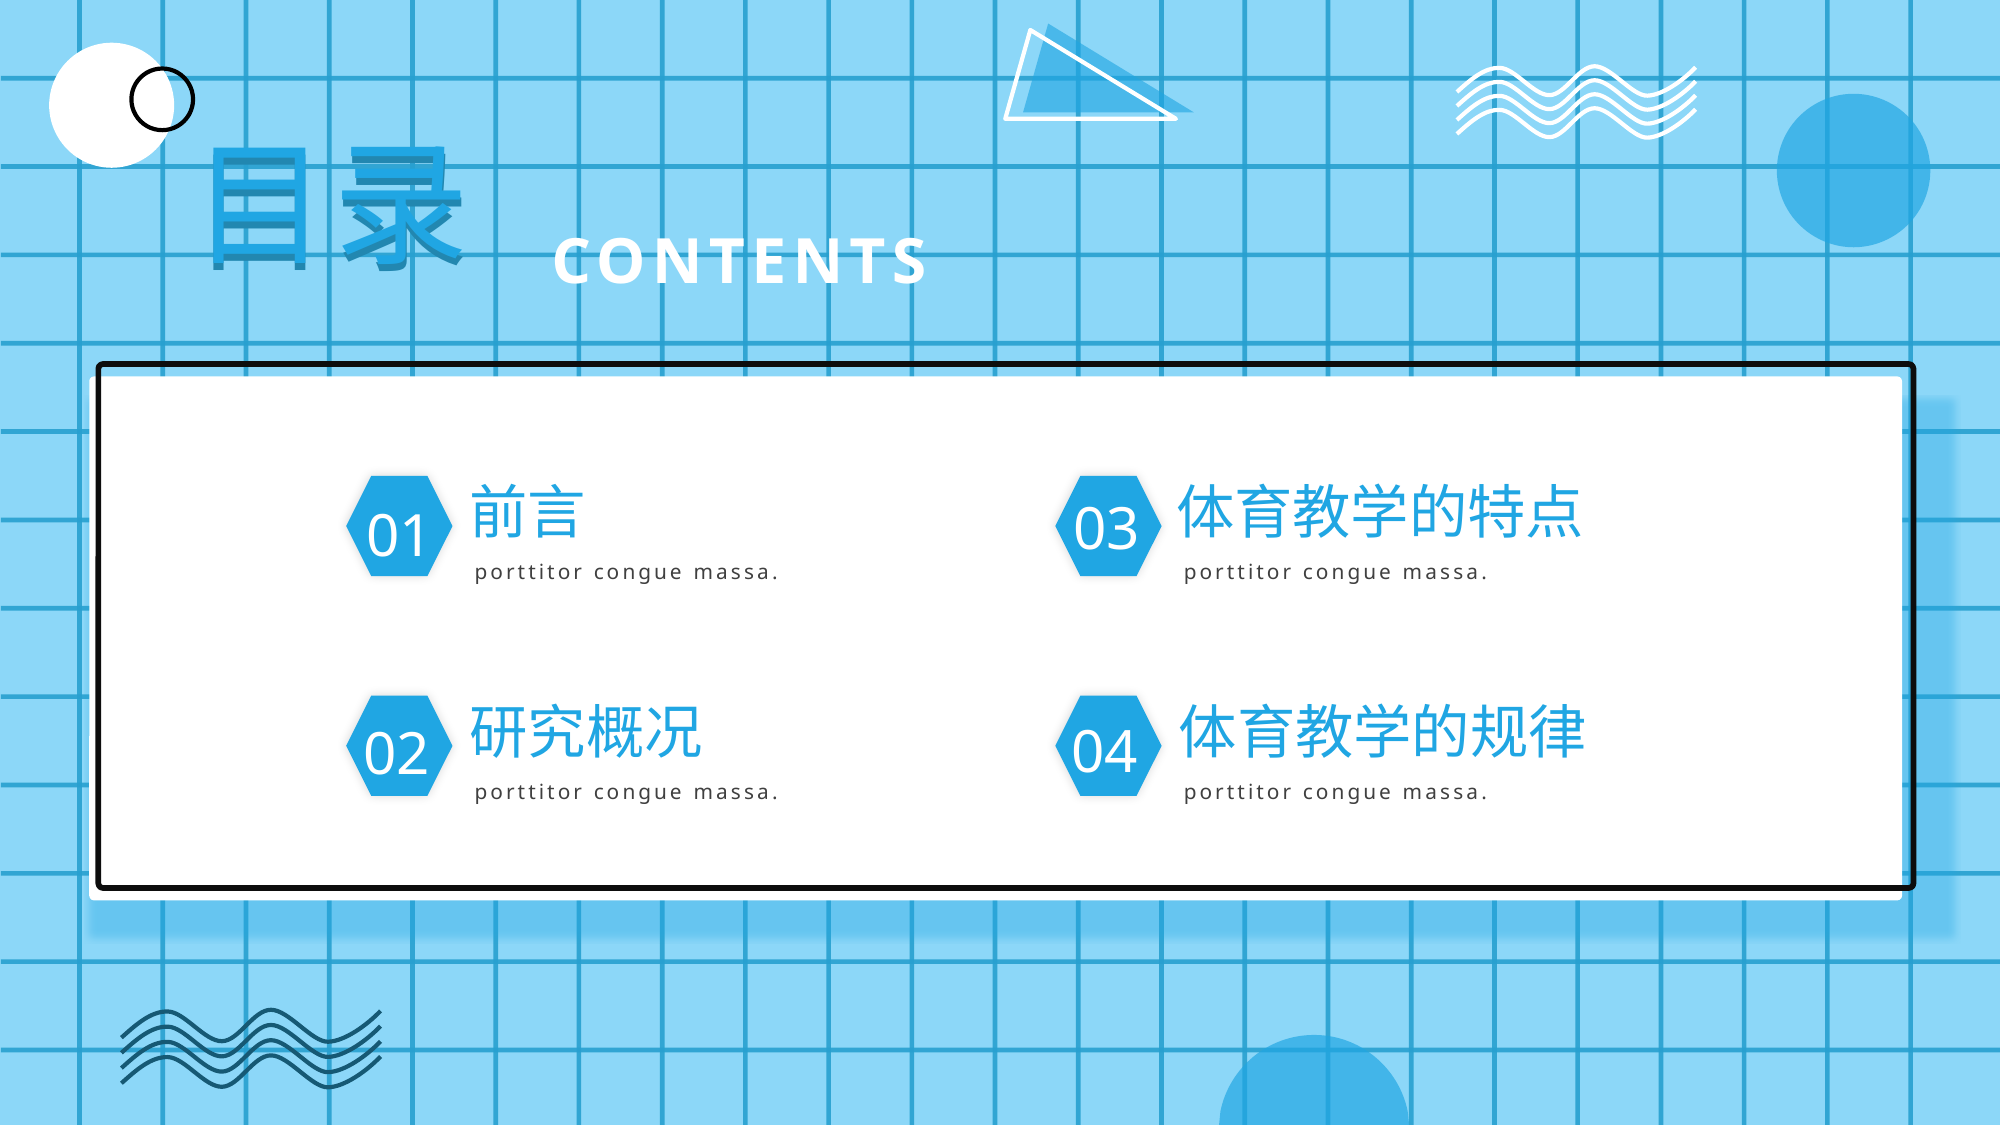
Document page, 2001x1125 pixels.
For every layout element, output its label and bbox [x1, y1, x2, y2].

text_box [1456, 65, 1696, 138]
text_box [0, 0, 2000, 1125]
text_box [48, 42, 194, 168]
text_box [345, 687, 905, 812]
text_box [1055, 467, 1614, 592]
text_box [1055, 687, 1614, 812]
text_box [180, 112, 540, 296]
text_box [89, 363, 1914, 901]
text_box [1004, 23, 1195, 120]
text_box [345, 467, 905, 592]
text_box [121, 1009, 381, 1088]
